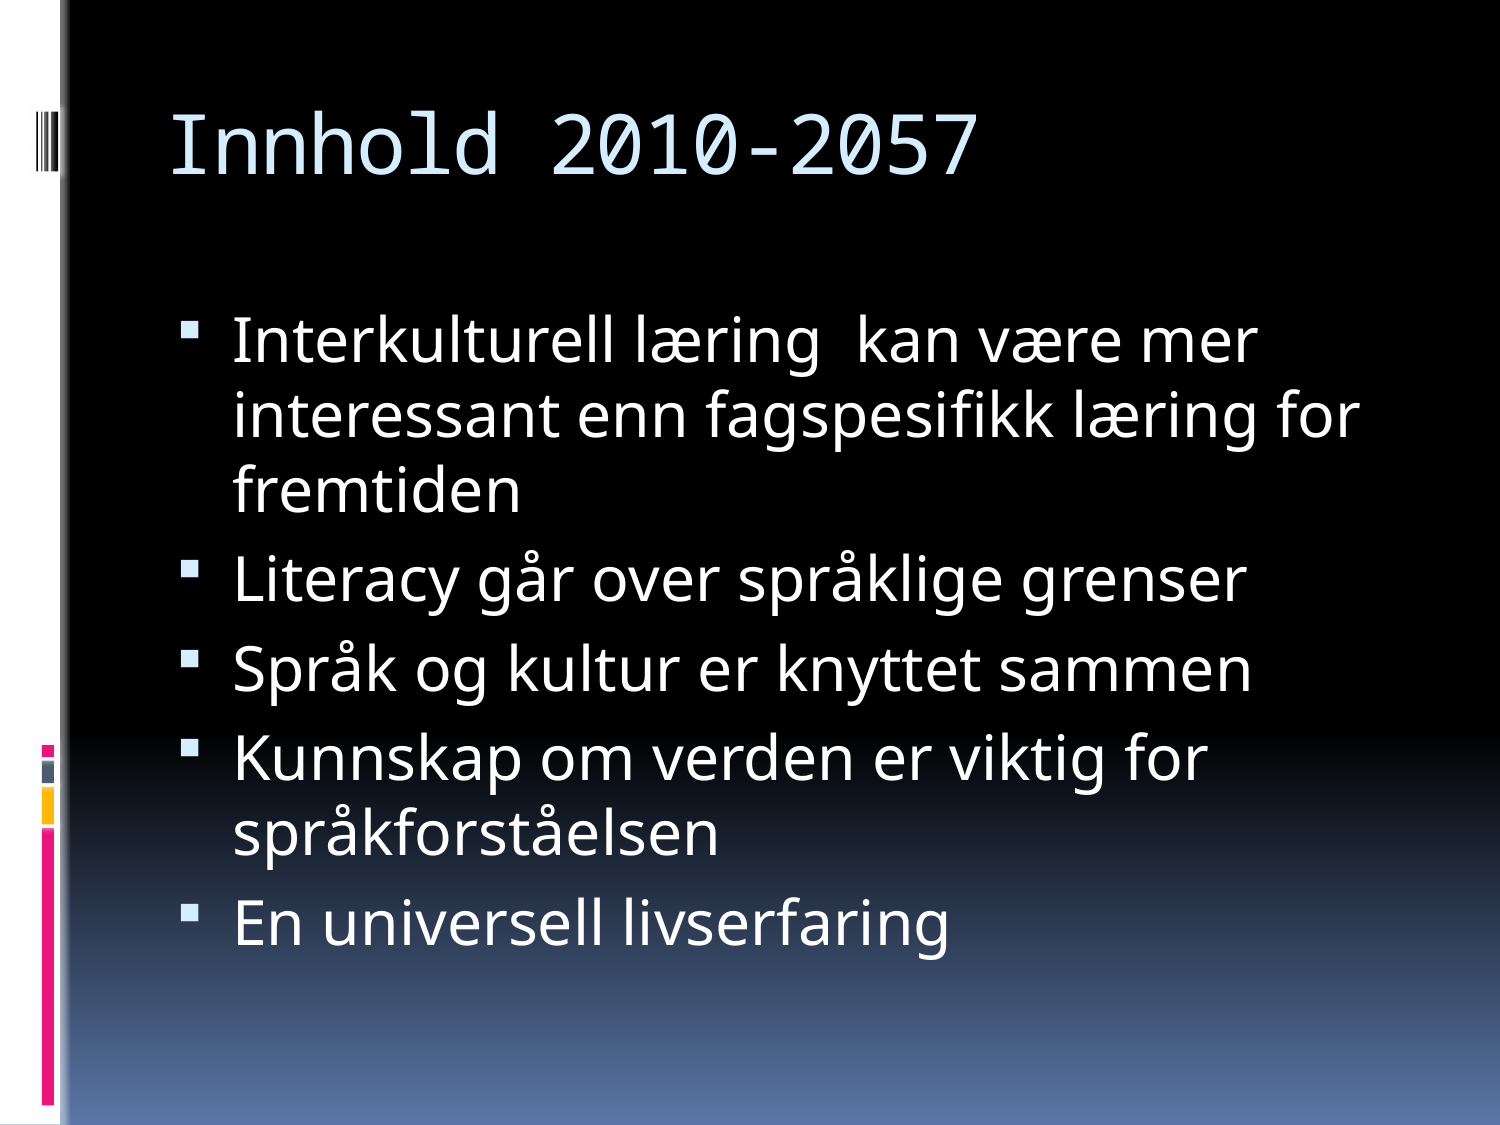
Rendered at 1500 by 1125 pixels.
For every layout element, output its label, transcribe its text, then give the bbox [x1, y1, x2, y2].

title Innhold 2010-2057 [150, 83, 1425, 234]
list Interkulturell læring kan være mer interessant enn fagspesifikk læring for fremtiden Literacy går over språklige grenser Språk og kultur er knyttet sammen Kunnskap om verden er viktig for språkforståelsen En universell livserfaring [150, 292, 1425, 1043]
